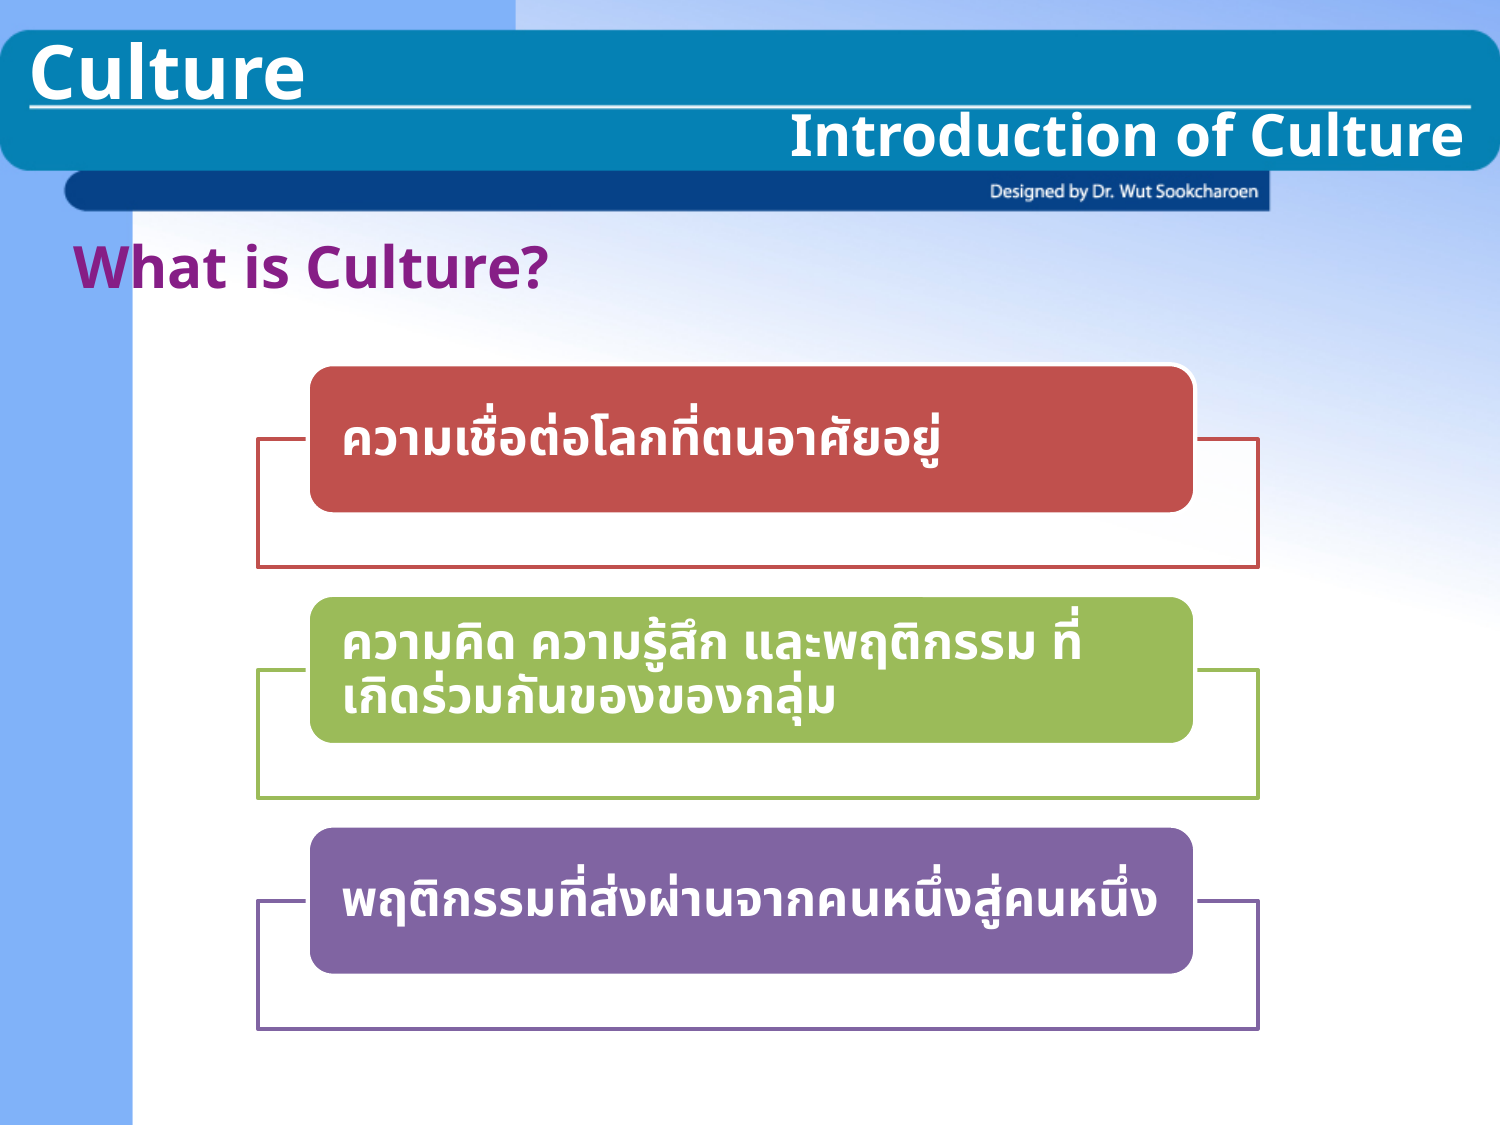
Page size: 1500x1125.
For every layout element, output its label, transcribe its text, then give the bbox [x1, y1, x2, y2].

picture [0, 146, 1500, 1125]
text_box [257, 363, 1259, 1031]
text_box Introduction of Culture [37, 108, 1481, 172]
text_box What is Culture? [58, 222, 565, 308]
text_box Culture [13, 32, 1475, 107]
picture [0, 0, 1500, 54]
